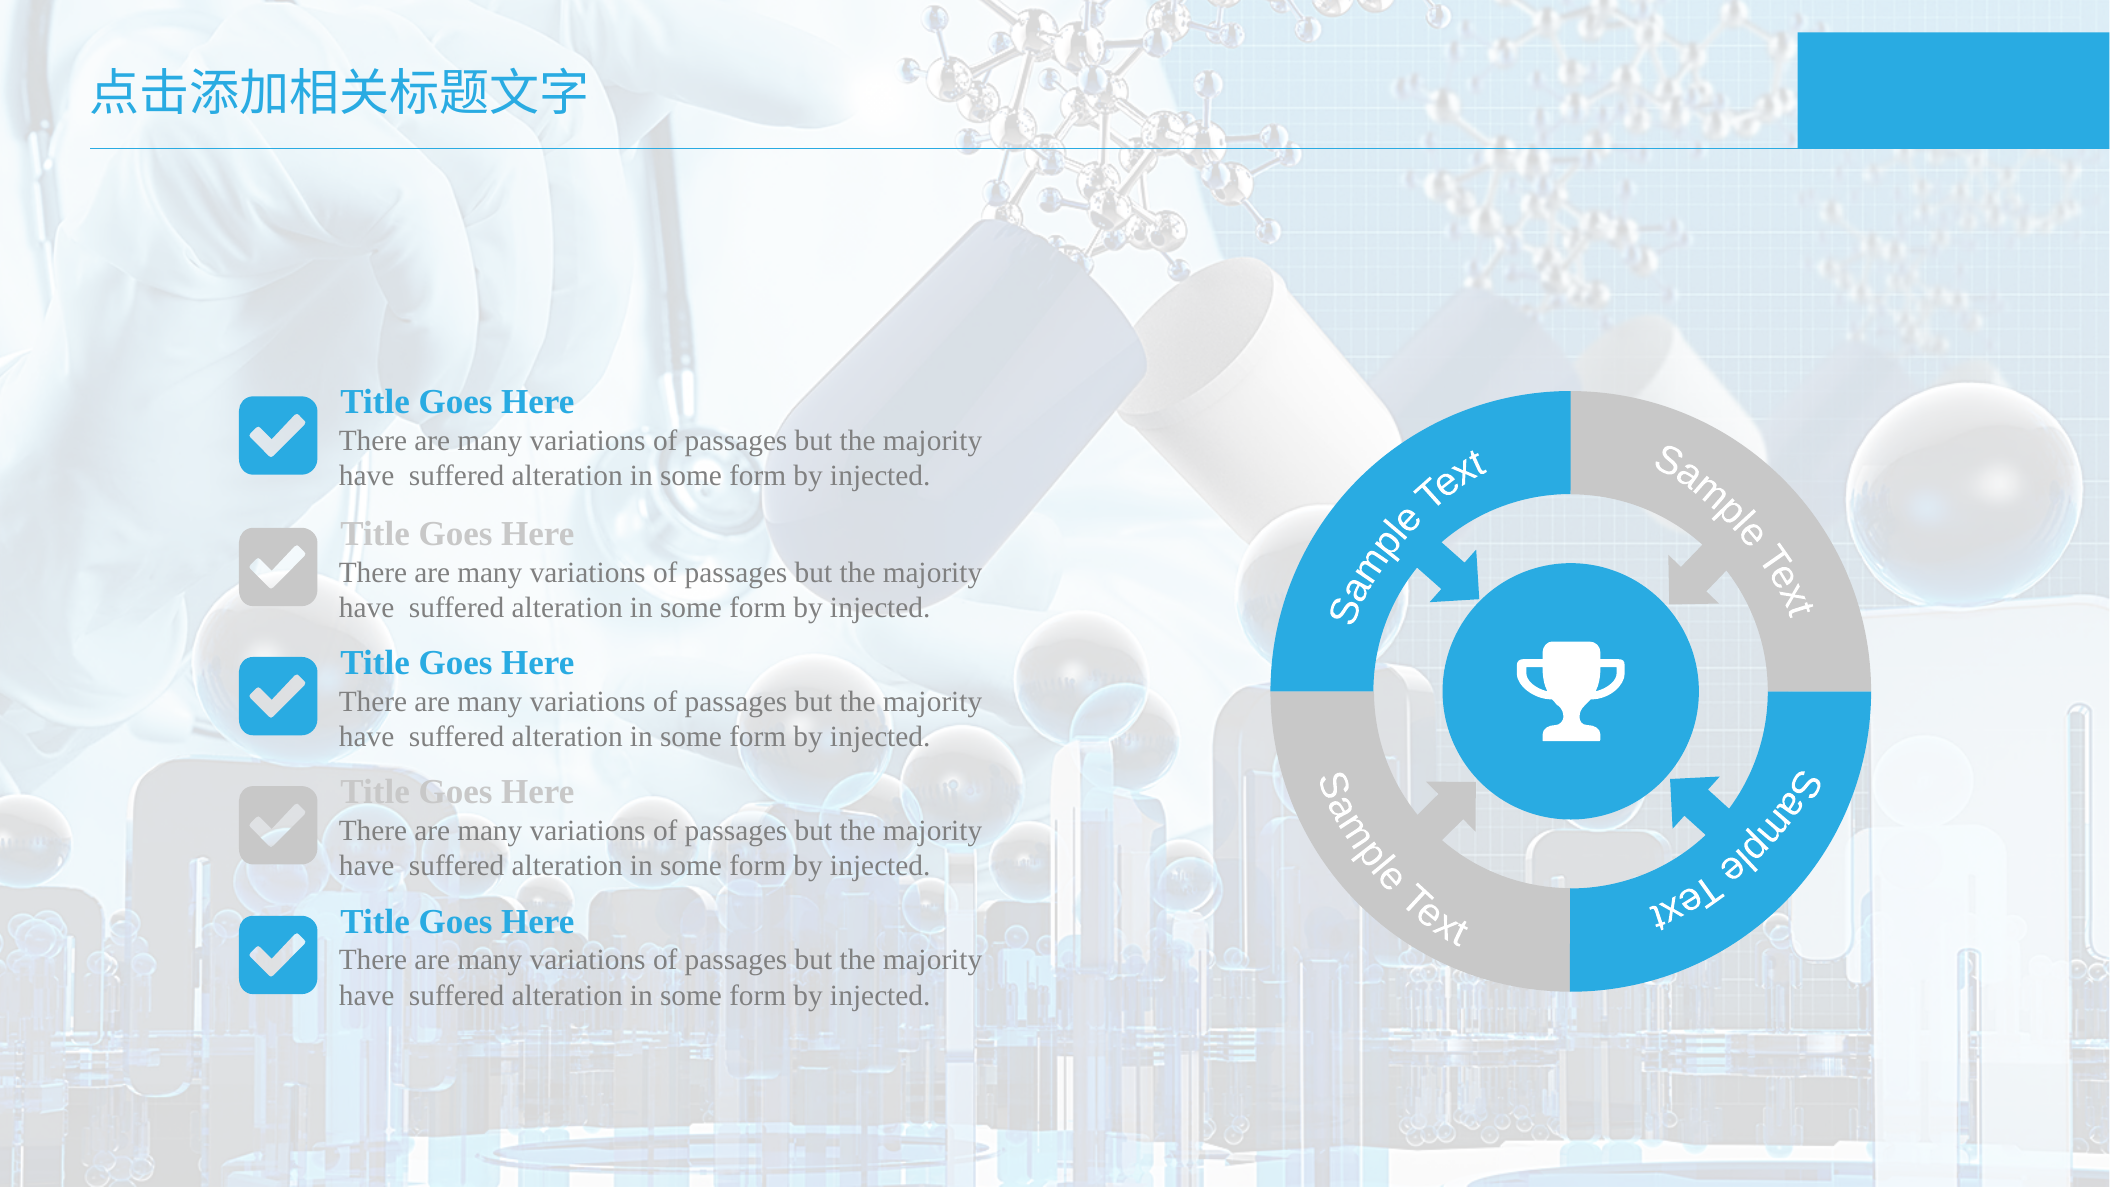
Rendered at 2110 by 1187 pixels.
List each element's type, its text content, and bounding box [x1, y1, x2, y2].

text_box [238, 656, 318, 736]
text_box [238, 527, 318, 607]
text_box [338, 639, 1043, 753]
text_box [338, 768, 1043, 883]
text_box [338, 510, 1043, 624]
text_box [1270, 391, 1872, 992]
text_box [238, 786, 318, 865]
text_box [238, 396, 318, 475]
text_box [338, 378, 1043, 493]
text_box 点击添加相关标题文字 [89, 60, 618, 121]
text_box [1797, 31, 2110, 148]
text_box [338, 898, 1043, 1012]
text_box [1442, 563, 1699, 820]
text_box [238, 915, 318, 995]
